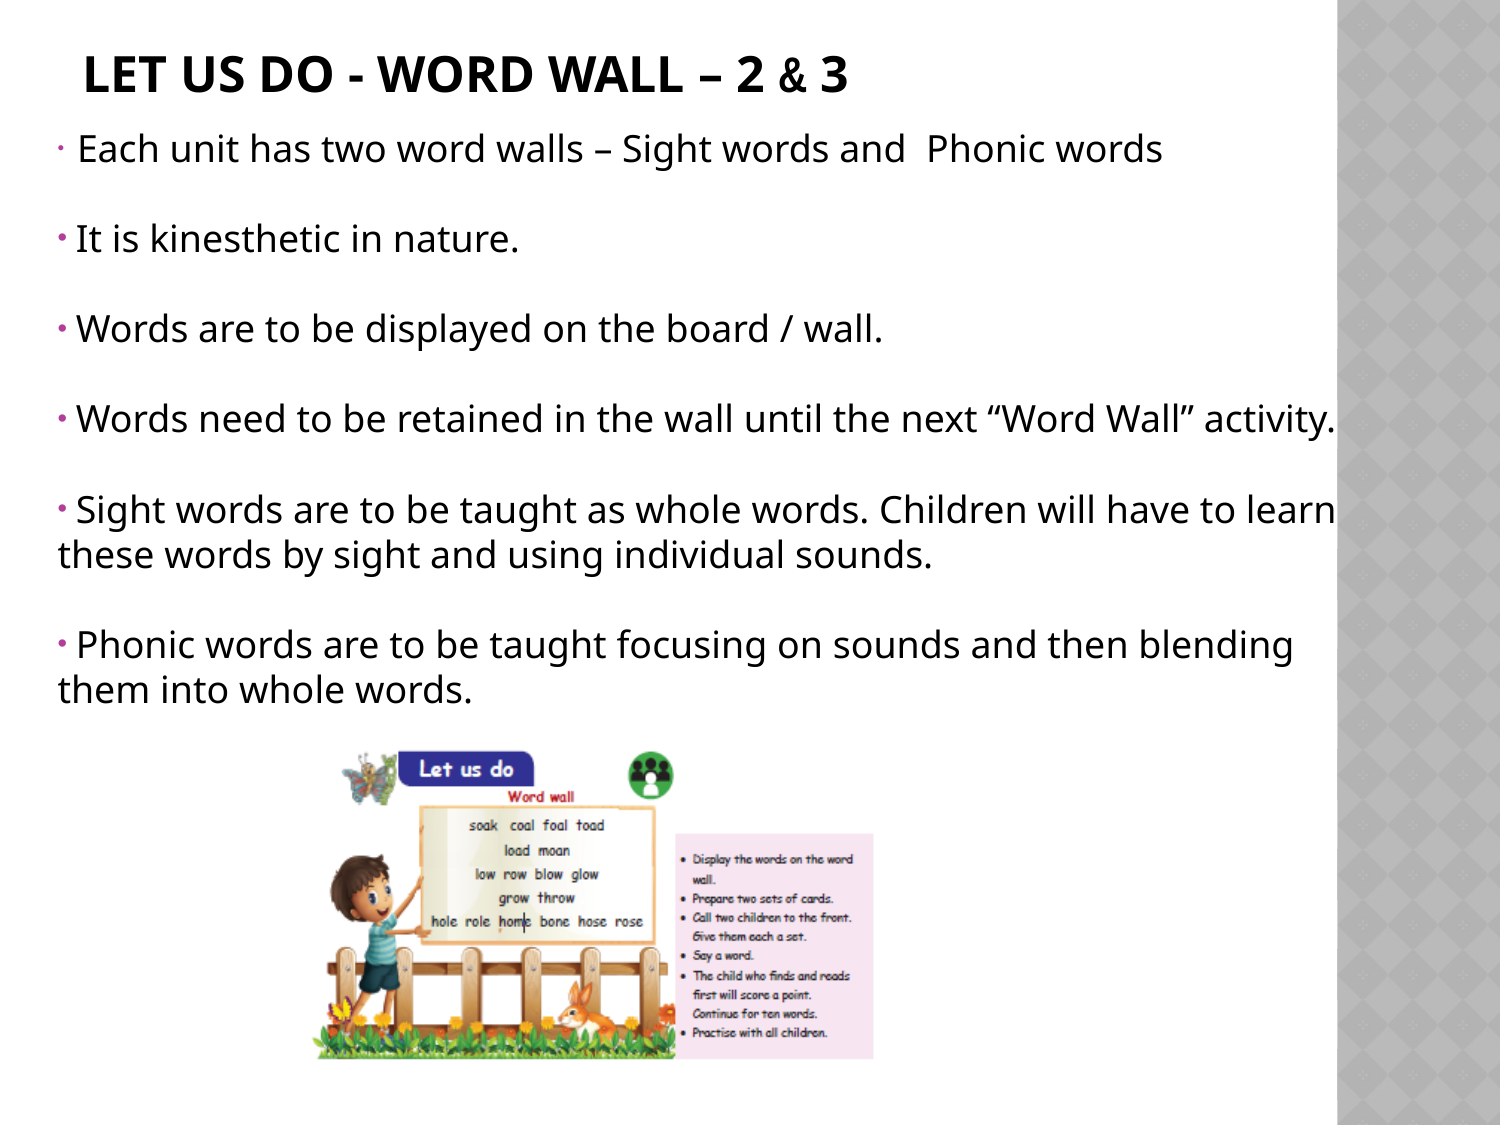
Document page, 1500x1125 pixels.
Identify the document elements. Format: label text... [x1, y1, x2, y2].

picture [299, 724, 888, 1063]
list Each unit has two word walls – Sight words and Phonic words It is kinesthetic in nature. Words are to be displayed on the board / wall. Words need to be retained in the wall until the next “Word Wall” activity. Sight words are to be taught as whole words. Children will have to learn these words by sight and using individual sounds. Phonic words are to be taught focusing on sounds and then blending them into whole words. [50, 125, 1350, 738]
title LET US DO - Word Wall – 2 & 3 [75, 3, 1043, 103]
